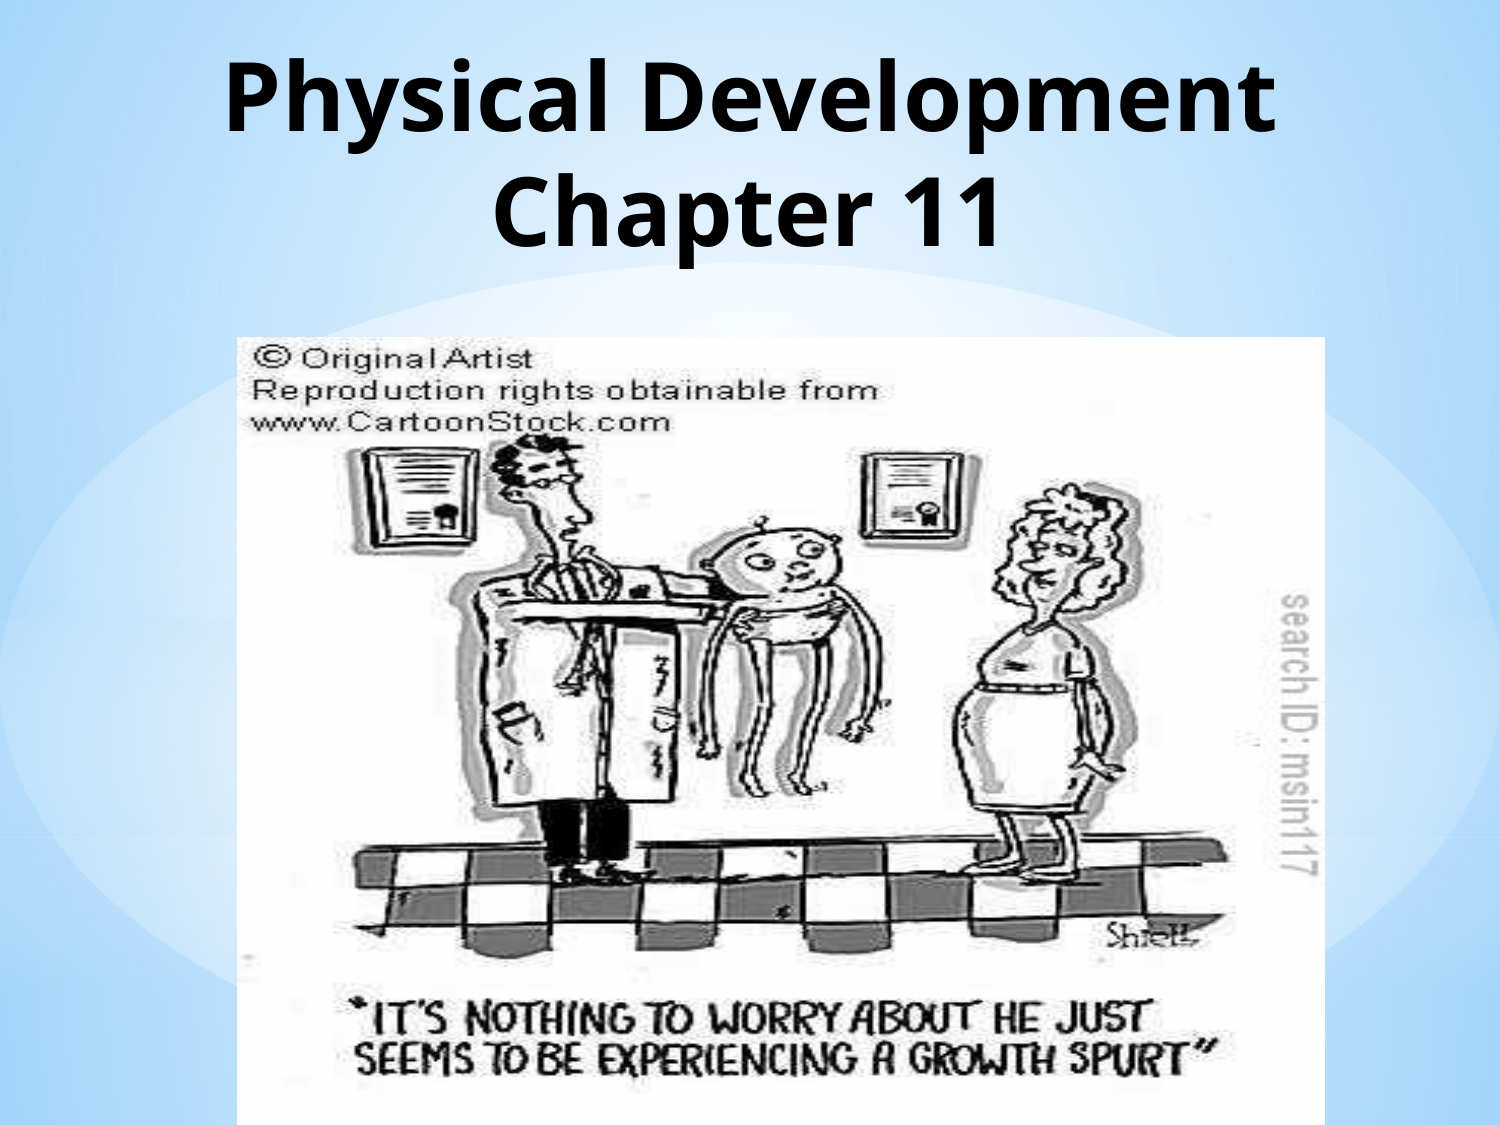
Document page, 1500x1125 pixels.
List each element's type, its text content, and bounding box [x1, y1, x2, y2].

title Physical Development Chapter 11 [0, 28, 1500, 216]
picture [237, 337, 1326, 1125]
